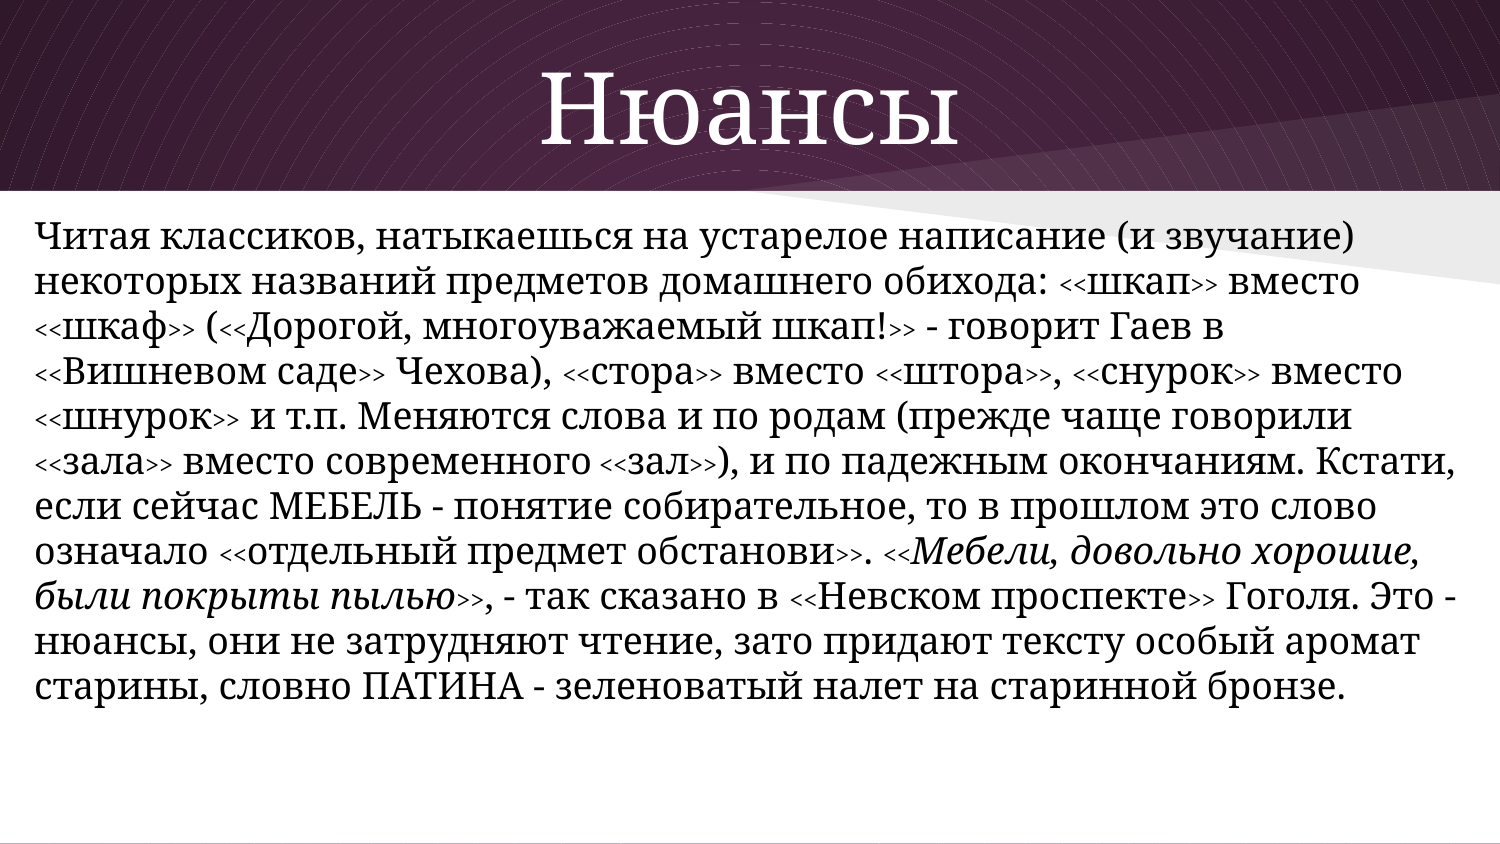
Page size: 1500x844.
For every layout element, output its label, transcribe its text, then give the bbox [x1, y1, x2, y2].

title Нюансы [75, 33, 1425, 175]
list Читая классиков, натыкаешься на устарелое написание (и звучание) некоторых названий предметов домашнего обихода: <<шкап>> вместо <<шкаф>> (<<Дорогой, многоуважаемый шкап!>> - говорит Гаев в <<Вишневом саде>> Чехова), <<стора>> вместо <<штора>>, <<снурок>> вместо <<шнурок>> и т.п. Меняются слова и по родам (прежде чаще говорили <<зала>> вместо современного <<зал>>), и по падежным окончаниям. Кстати, если сейчас МЕБЕЛЬ - понятие собирательное, то в прошлом это слово означало <<отдельный предмет обстанови>>. <<Мебели, довольно хорошие, были покрыты пылью>>, - так сказано в <<Невском проспекте>> Гоголя. Это - нюансы, они не затрудняют чтение, зато придают тексту особый аромат старины, словно ПАТИНА - зеленоватый налет на старинной бронзе. [19, 196, 1482, 808]
